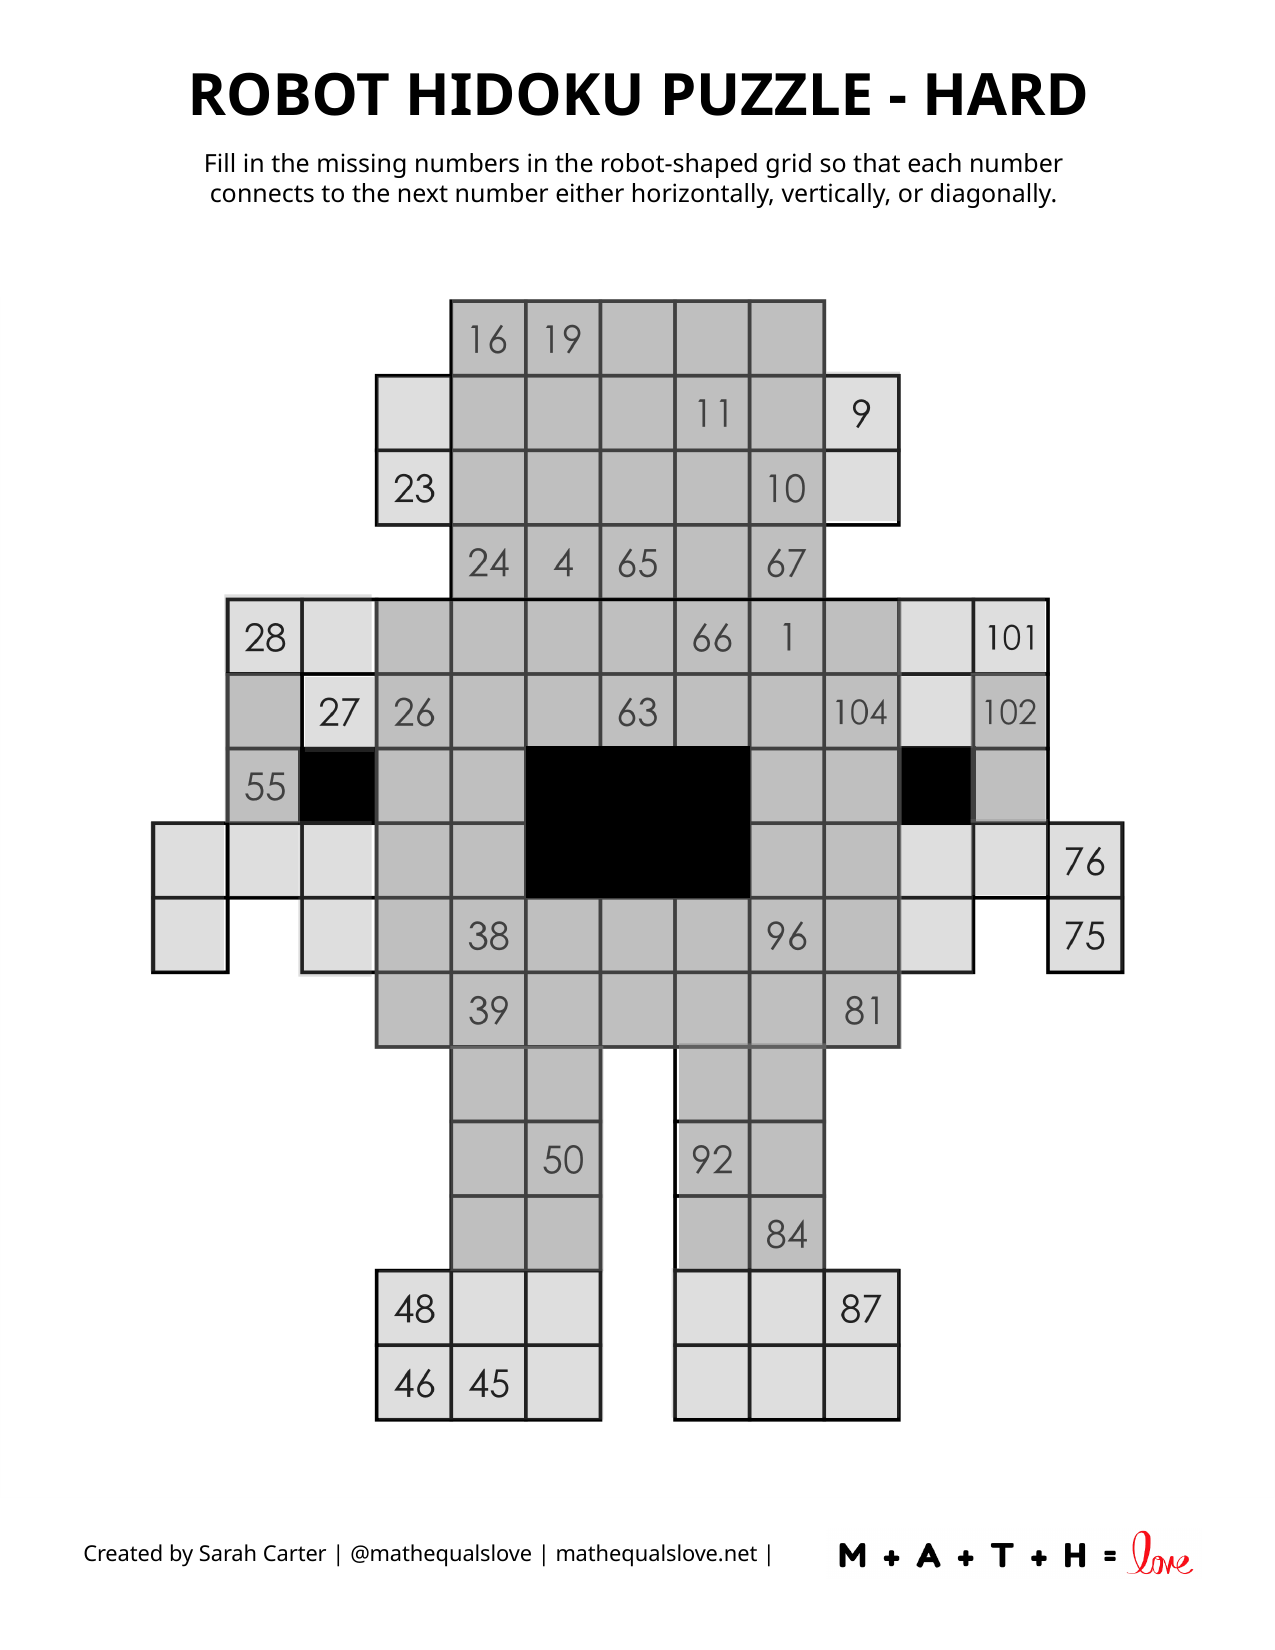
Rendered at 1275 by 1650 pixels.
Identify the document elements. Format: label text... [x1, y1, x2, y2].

text_box Created by Sarah Carter | @mathequalslove | mathequalslove.net | [68, 1532, 826, 1574]
picture [826, 1528, 1203, 1579]
text_box ROBOT HIDOKU PUZZLE - HARD [66, 50, 1211, 135]
text_box Fill in the missing numbers in the robot-shaped grid so that each number connects to the next number either horizontally, vertically, or diagonally. [0, 140, 1275, 216]
picture [0, 296, 1275, 1498]
